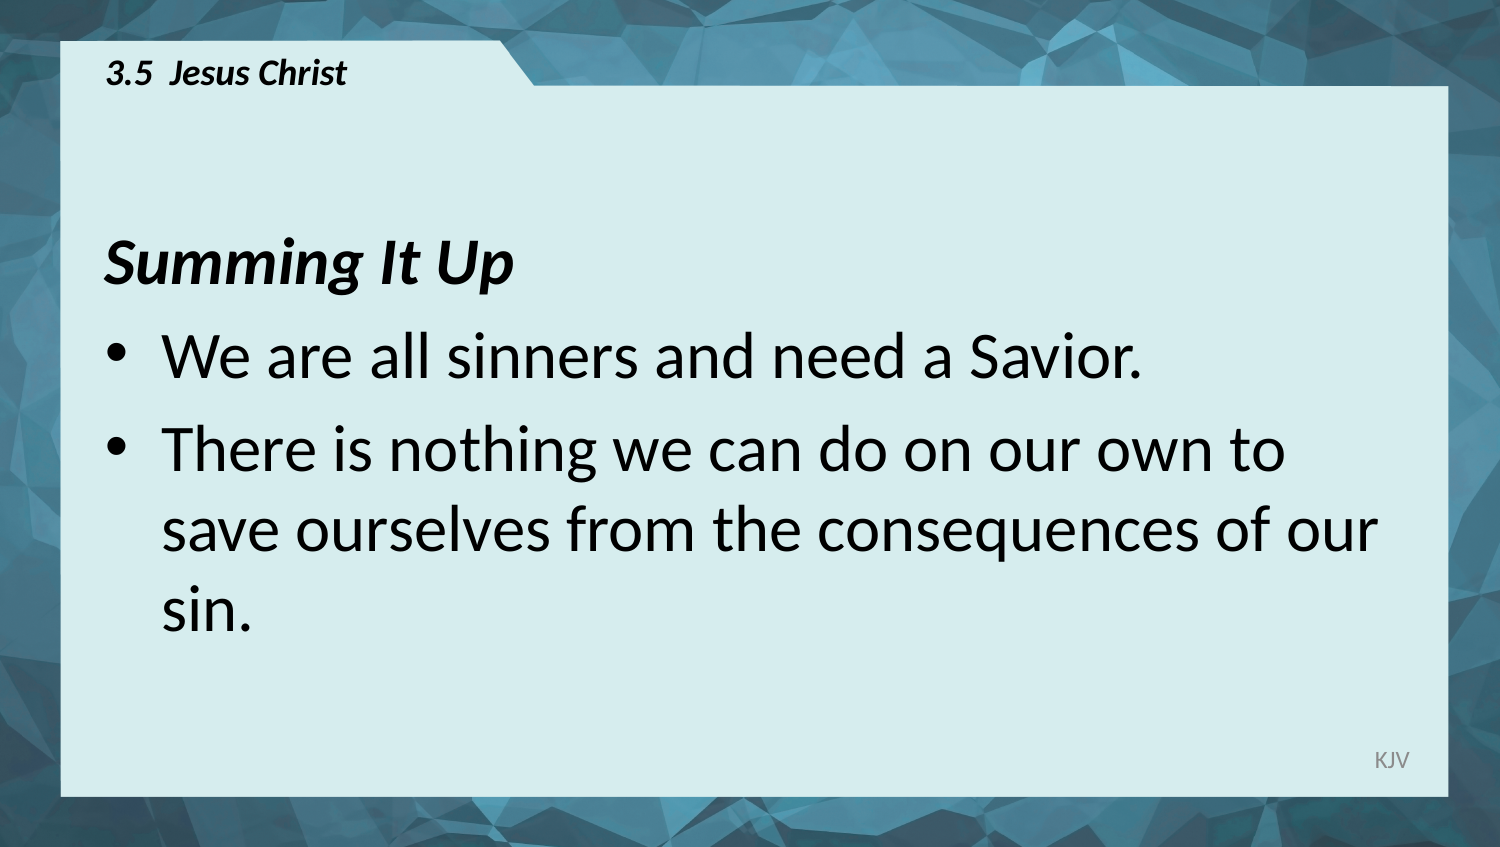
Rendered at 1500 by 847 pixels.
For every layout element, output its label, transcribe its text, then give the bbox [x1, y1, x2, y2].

picture [0, 0, 1500, 847]
footer KJV [950, 736, 1425, 782]
list Summing It Up We are all sinners and need a Savior. There is nothing we can do on our own to save ourselves from the consequences of our sin. [89, 141, 1403, 722]
title 3.5 Jesus Christ [89, 33, 1420, 108]
